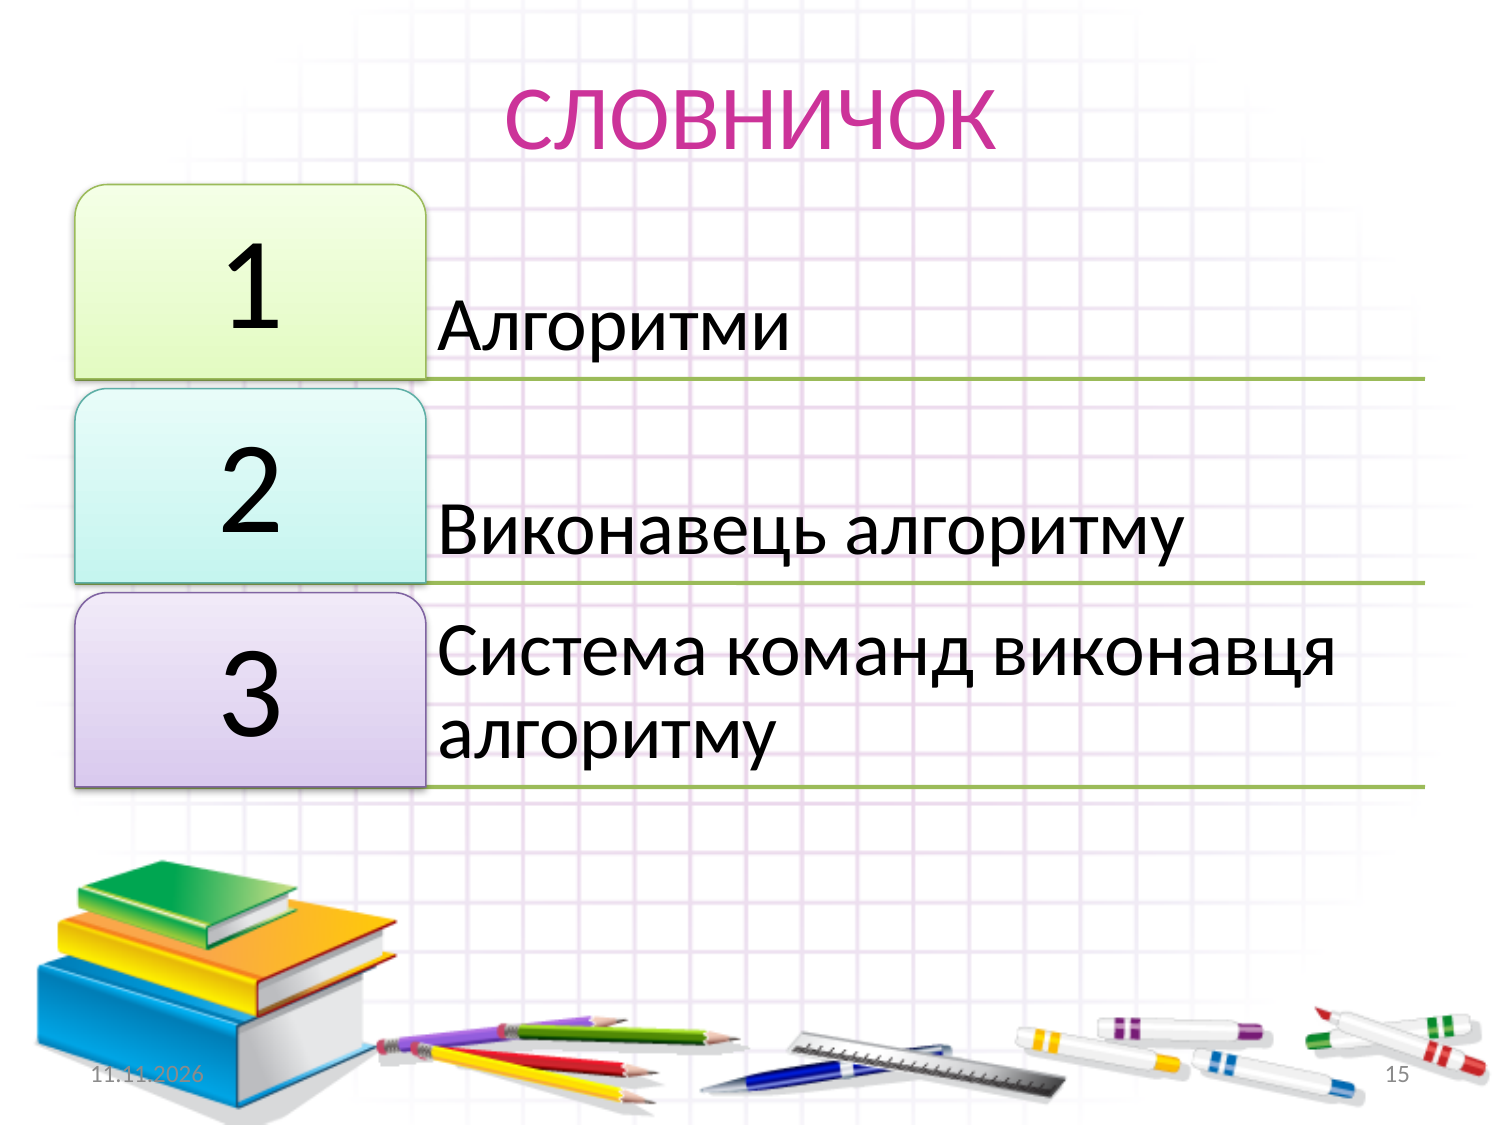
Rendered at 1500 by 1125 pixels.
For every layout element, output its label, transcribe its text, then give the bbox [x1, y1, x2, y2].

slide_number 15 [1074, 1042, 1425, 1103]
title СЛОВНИЧОК [76, 19, 1427, 185]
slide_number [75, 1042, 425, 1103]
picture [0, 0, 1500, 1125]
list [74, 184, 1426, 788]
